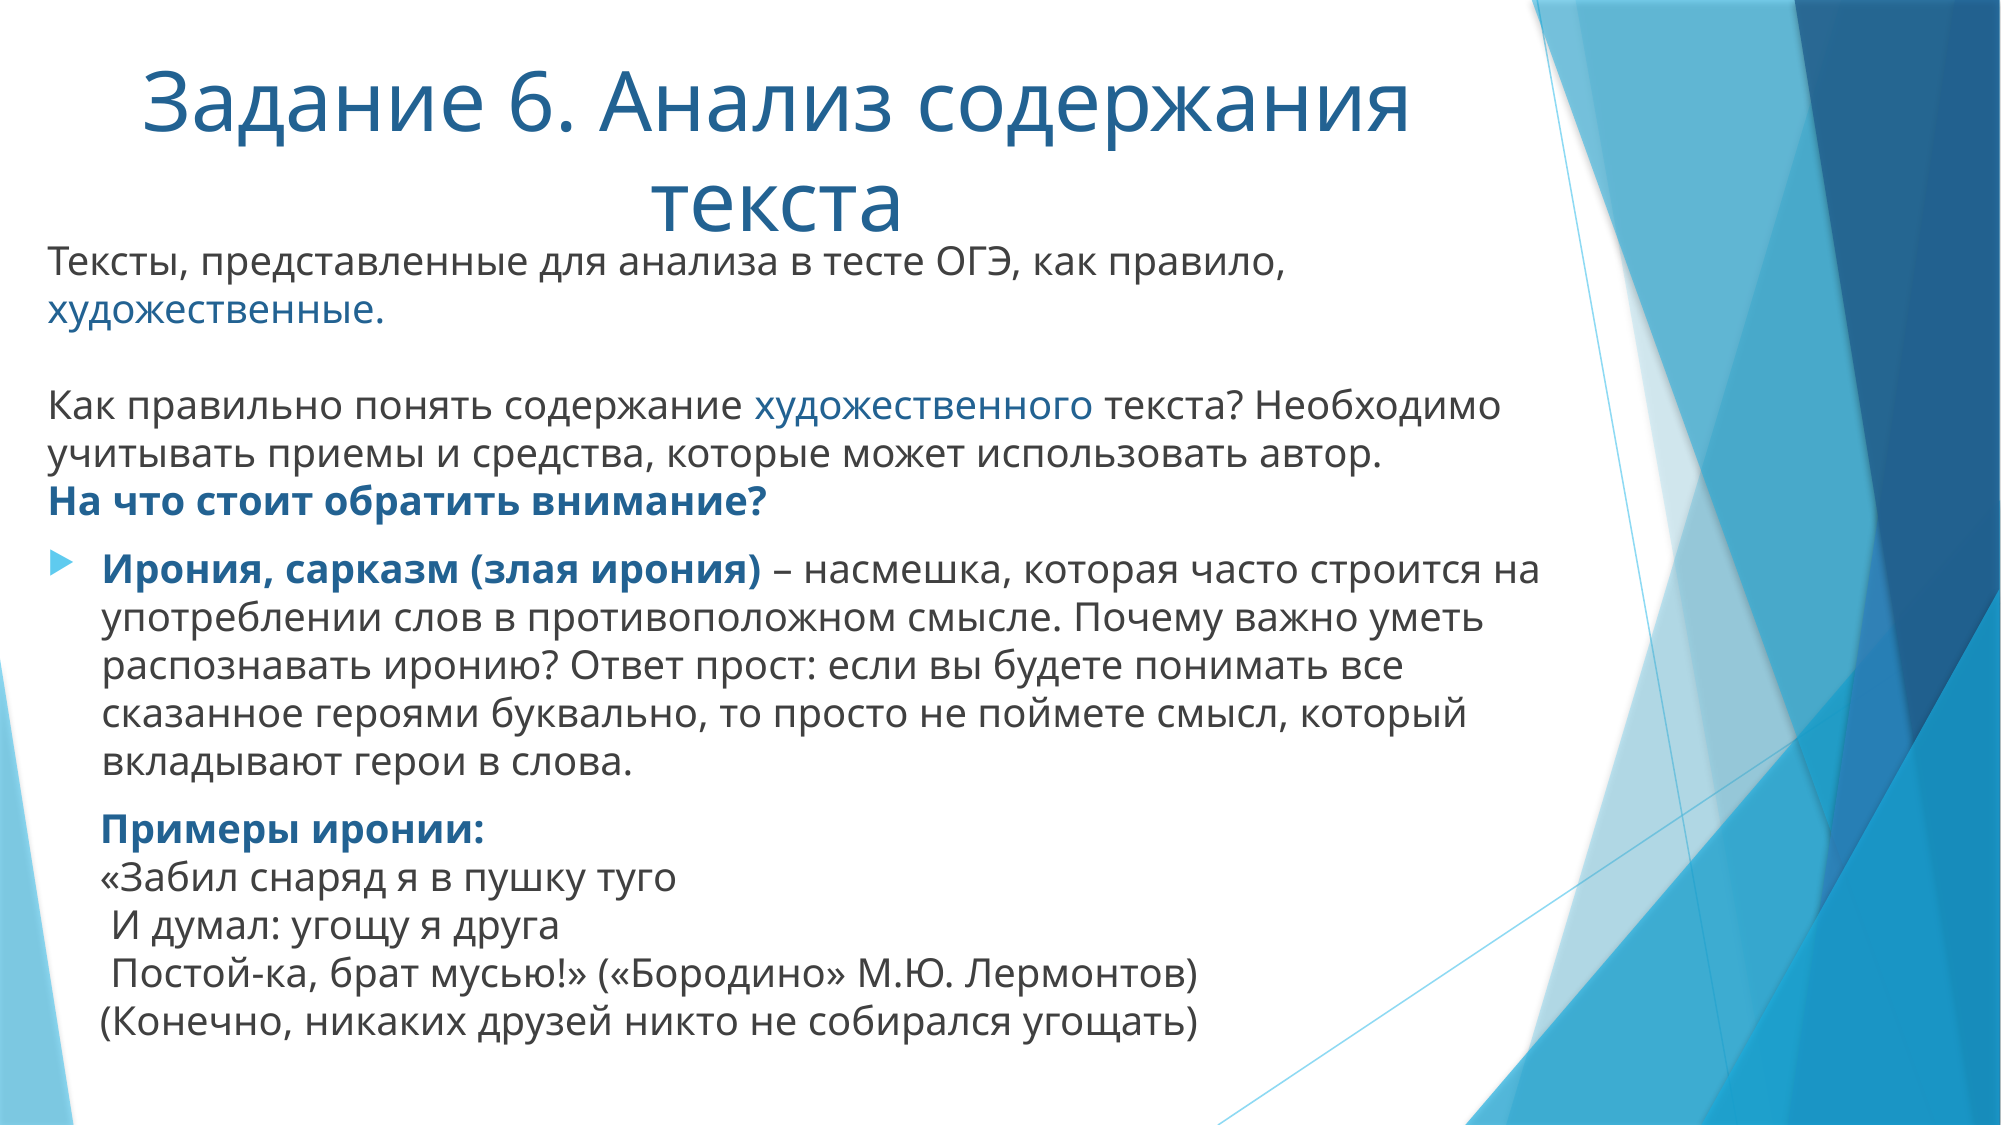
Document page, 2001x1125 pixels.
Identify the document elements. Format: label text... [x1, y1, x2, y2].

list Тексты, представленные для анализа в тесте ОГЭ, как правило, художественные. Как правильно понять содержание художественного текста? Необходимо учитывать приемы и средства, которые может использовать автор. На что стоит обратить внимание? Ирония, сарказм (злая ирония) – насмешка, которая часто строится на употреблении слов в противоположном смысле. Почему важно уметь распознавать иронию? Ответ прост: если вы будете понимать все сказанное героями буквально, то просто не поймете смысл, который вкладывают герои в слова. Примеры иронии: «Забил снаряд я в пушку туго И думал: угощу я друга Постой-ка, брат мусью!» («Бородино» М.Ю. Лермонтов) (Конечно, никаких друзей никто не собирался угощать) [32, 227, 1616, 1106]
text_box Задание 6. Анализ содержания текста [0, 40, 1556, 210]
